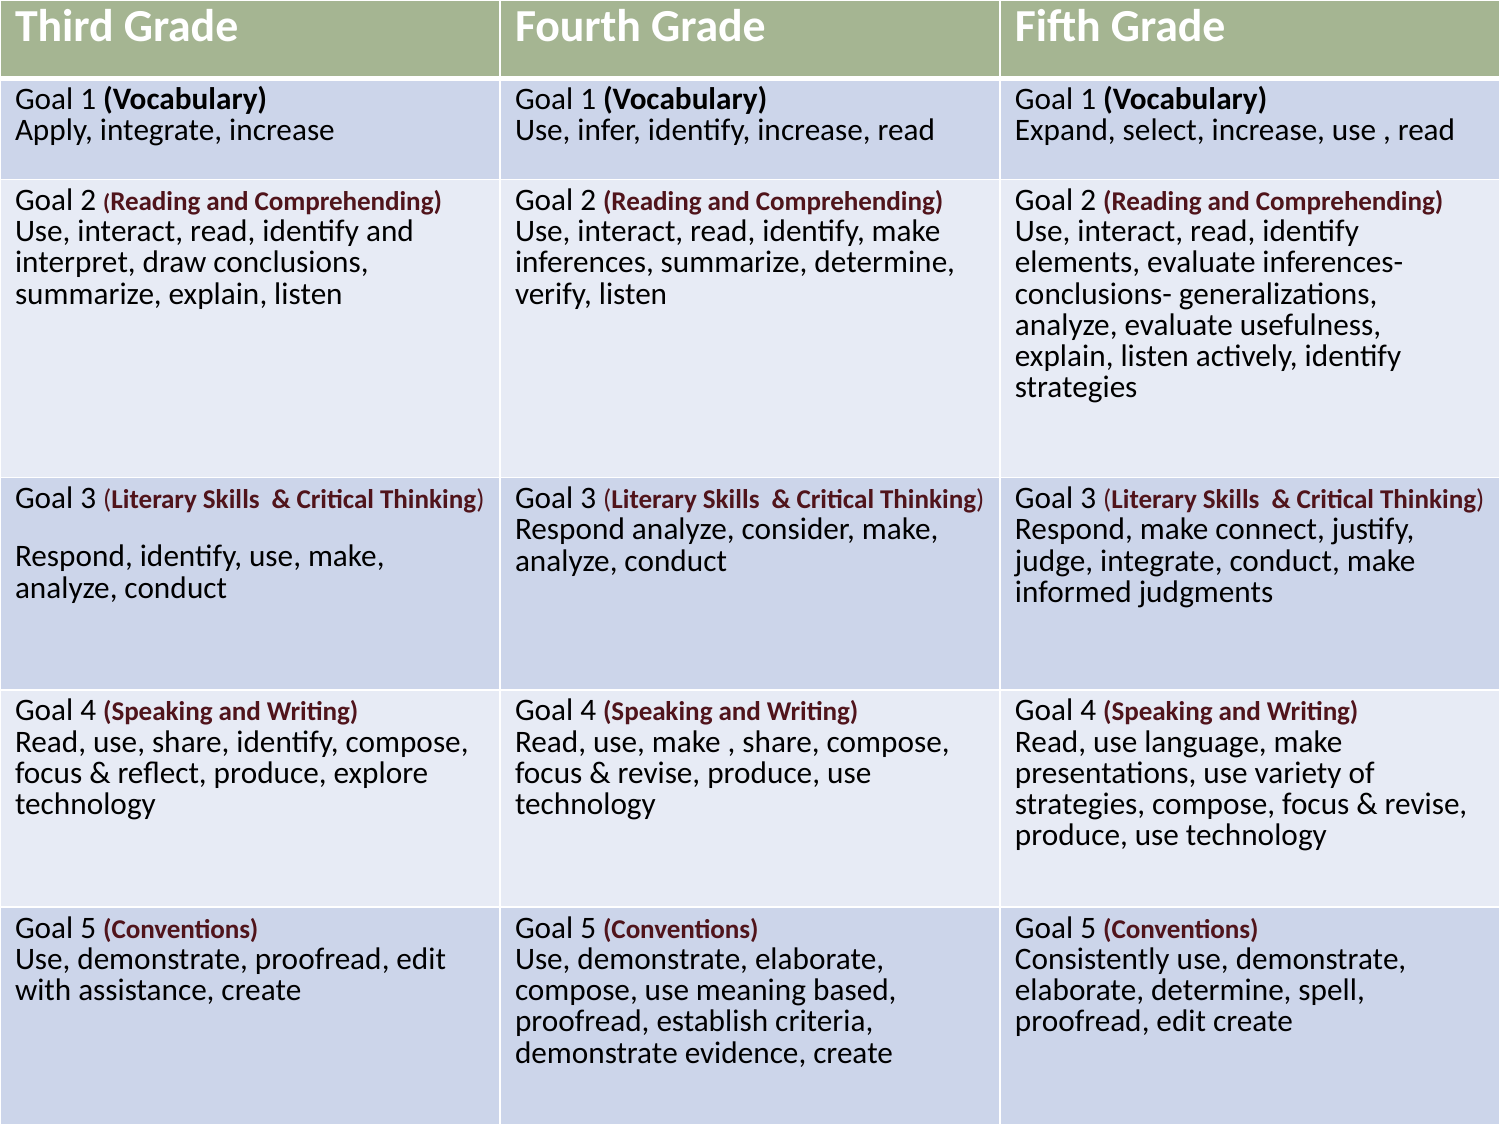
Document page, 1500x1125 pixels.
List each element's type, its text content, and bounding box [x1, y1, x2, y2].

table_cell Goal 1 (Vocabulary) Apply, integrate, increase [1, 81, 499, 179]
table_cell Goal 4 (Speaking and Writing) Read, use, share, identify, compose, focus & reflect, produce, explore technology [1, 691, 499, 906]
table_cell Goal 5 (Conventions) Use, demonstrate, proofread, edit with assistance, create [1, 908, 499, 1124]
table_cell Goal 2 (Reading and Comprehending) Use, interact, read, identify and interpret, draw conclusions, summarize, explain, listen [1, 180, 499, 477]
table_header Fourth Grade [501, 1, 999, 76]
table_cell Goal 2 (Reading and Comprehending) Use, interact, read, identify elements, evaluate inferences- conclusions- generalizations, analyze, evaluate usefulness, explain, listen actively, identify strategies [1001, 180, 1499, 477]
table_cell Goal 4 (Speaking and Writing) Read, use, make , share, compose, focus & revise, produce, use technology [501, 691, 999, 906]
table_header Fifth Grade [1001, 1, 1499, 76]
table_cell Goal 1 (Vocabulary) Expand, select, increase, use , read [1001, 81, 1499, 179]
table_header Third Grade [1, 1, 499, 76]
table_cell Goal 4 (Speaking and Writing) Read, use language, make presentations, use variety of strategies, compose, focus & revise, produce, use technology [1001, 691, 1499, 906]
table_cell Goal 2 (Reading and Comprehending) Use, interact, read, identify, make inferences, summarize, determine, verify, listen [501, 180, 999, 477]
table_cell Goal 3 (Literary Skills & Critical Thinking) Respond analyze, consider, make, analyze, conduct [501, 478, 999, 689]
table_cell Goal 5 (Conventions) Consistently use, demonstrate, elaborate, determine, spell, proofread, edit create [1001, 908, 1499, 1124]
table_cell Goal 3 (Literary Skills & Critical Thinking) Respond, identify, use, make, analyze, conduct [1, 478, 499, 689]
table_cell Goal 5 (Conventions) Use, demonstrate, elaborate, compose, use meaning based, proofread, establish criteria, demonstrate evidence, create [501, 908, 999, 1124]
table_cell Goal 1 (Vocabulary) Use, infer, identify, increase, read [501, 81, 999, 179]
table_cell Goal 3 (Literary Skills & Critical Thinking) Respond, make connect, justify, judge, integrate, conduct, make informed judgments [1001, 478, 1499, 689]
